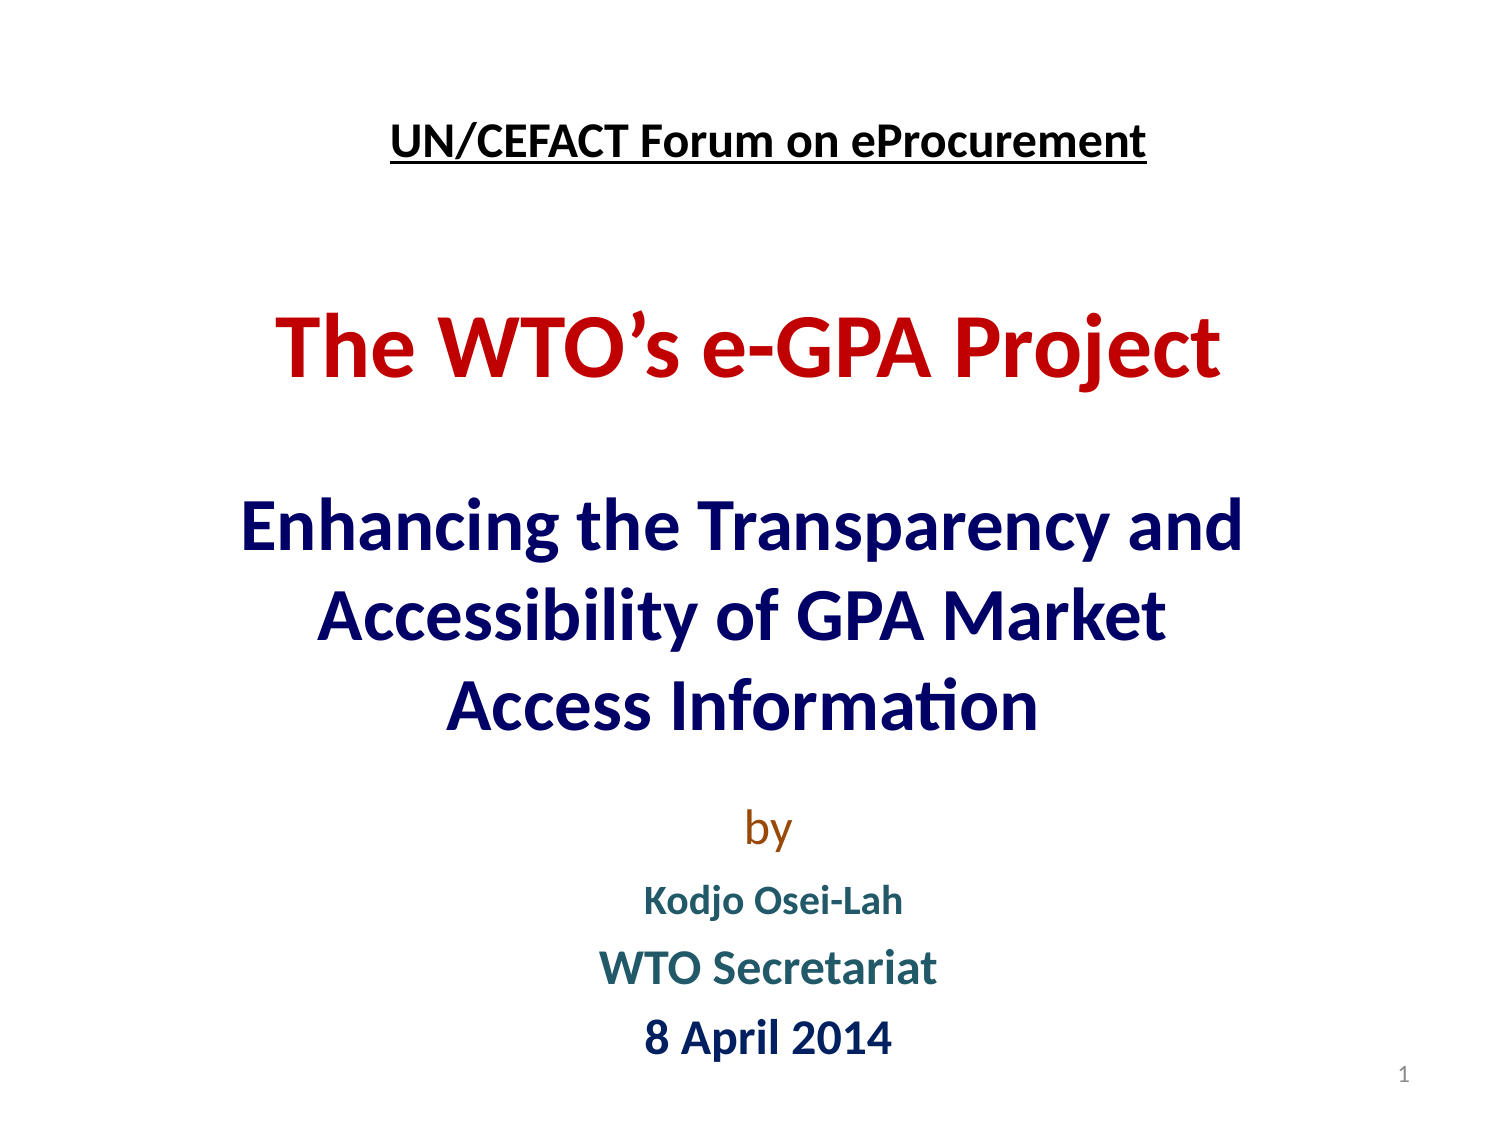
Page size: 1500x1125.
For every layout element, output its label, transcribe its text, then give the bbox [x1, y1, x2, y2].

title The WTO’s e-GPA Project [112, 219, 1388, 461]
slide_number 1 [1074, 1042, 1425, 1103]
subtitle Enhancing the Transparency and Accessibility of GPA Market Access Information [218, 468, 1269, 756]
text_box by Kodjo Osei-Lah WTO Secretariat 8 April 2014 [243, 786, 1294, 1012]
text_box UN/CEFACT Forum on eProcurement [243, 100, 1294, 213]
